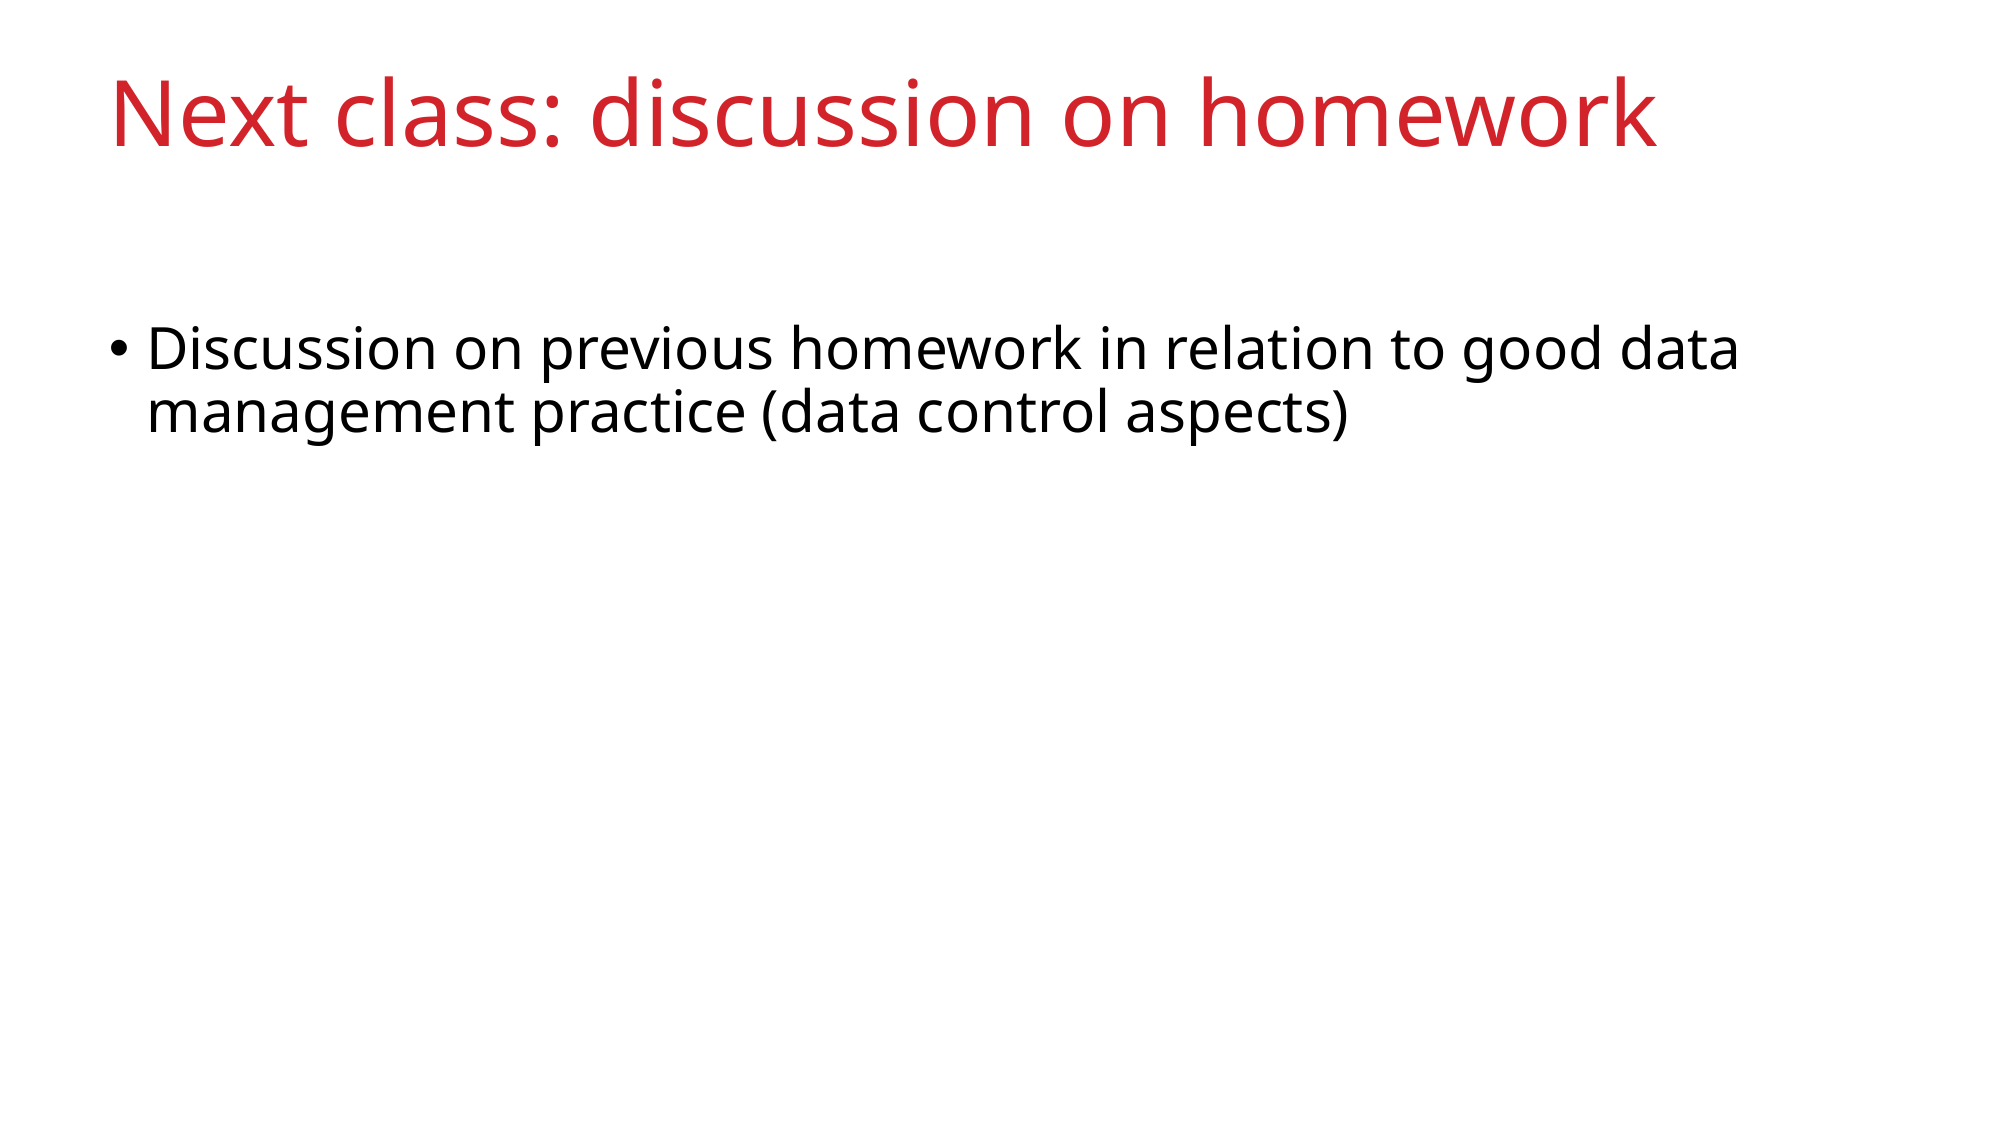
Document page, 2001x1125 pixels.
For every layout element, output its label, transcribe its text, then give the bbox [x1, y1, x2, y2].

list Discussion on previous homework in relation to good data management practice (data control aspects) [93, 311, 1863, 1050]
title Next class: discussion on homework [93, 0, 1863, 235]
